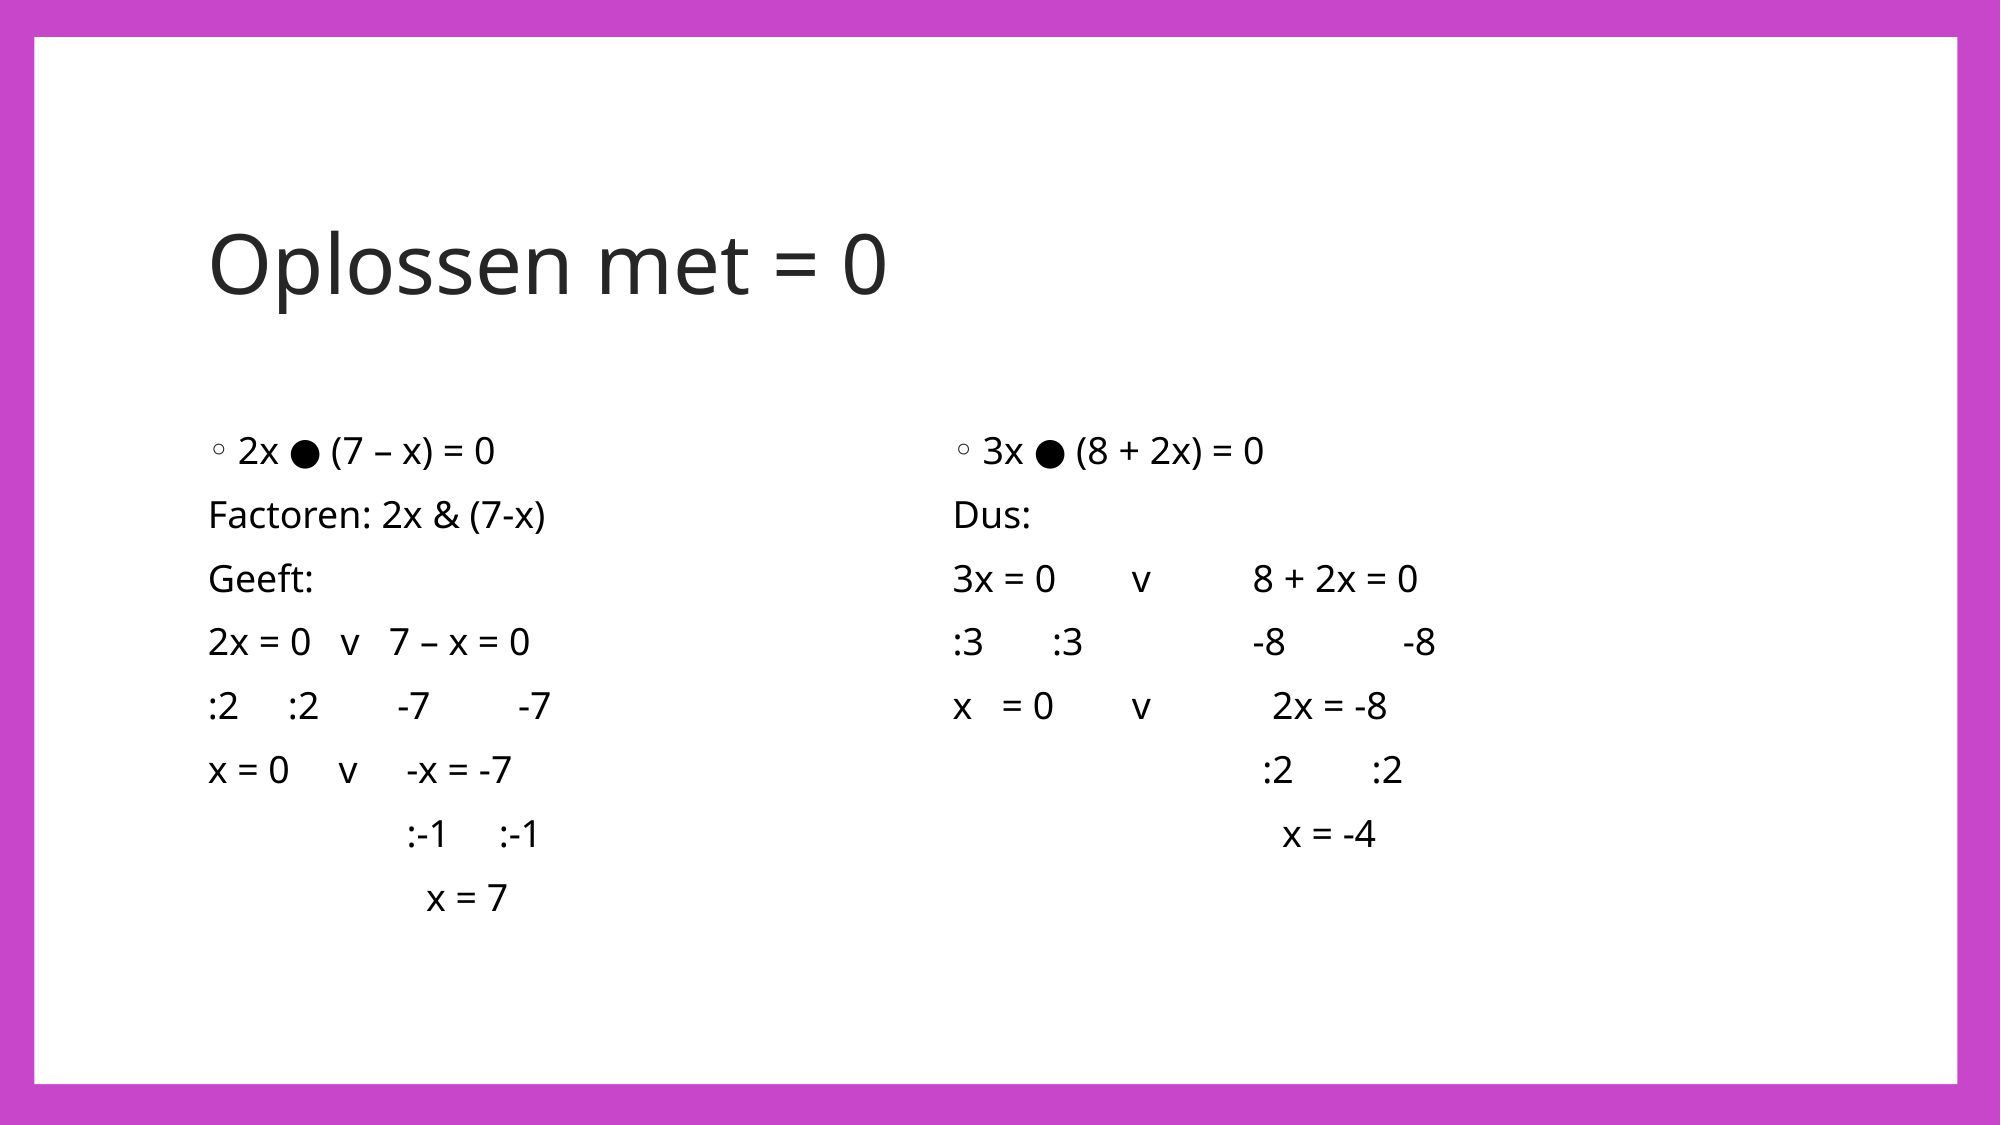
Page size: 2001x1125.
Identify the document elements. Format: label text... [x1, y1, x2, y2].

text_box [34, 37, 1958, 1085]
text_box 3x ● (8 + 2x) = 0 Dus: 3x = 0 v 8 + 2x = 0 :3 :3 -8 -8 x = 0 v 2x = -8 :2 :2 x = -4 [937, 419, 1563, 979]
list 2x ● (7 – x) = 0 Factoren: 2x & (7-x) Geeft: 2x = 0 v 7 – x = 0 :2 :2 -7 -7 x = 0 v -x = -7 :-1 :-1 x = 7 [192, 419, 600, 979]
text_box [0, 0, 2000, 1125]
title Oplossen met = 0 [192, 142, 1800, 394]
